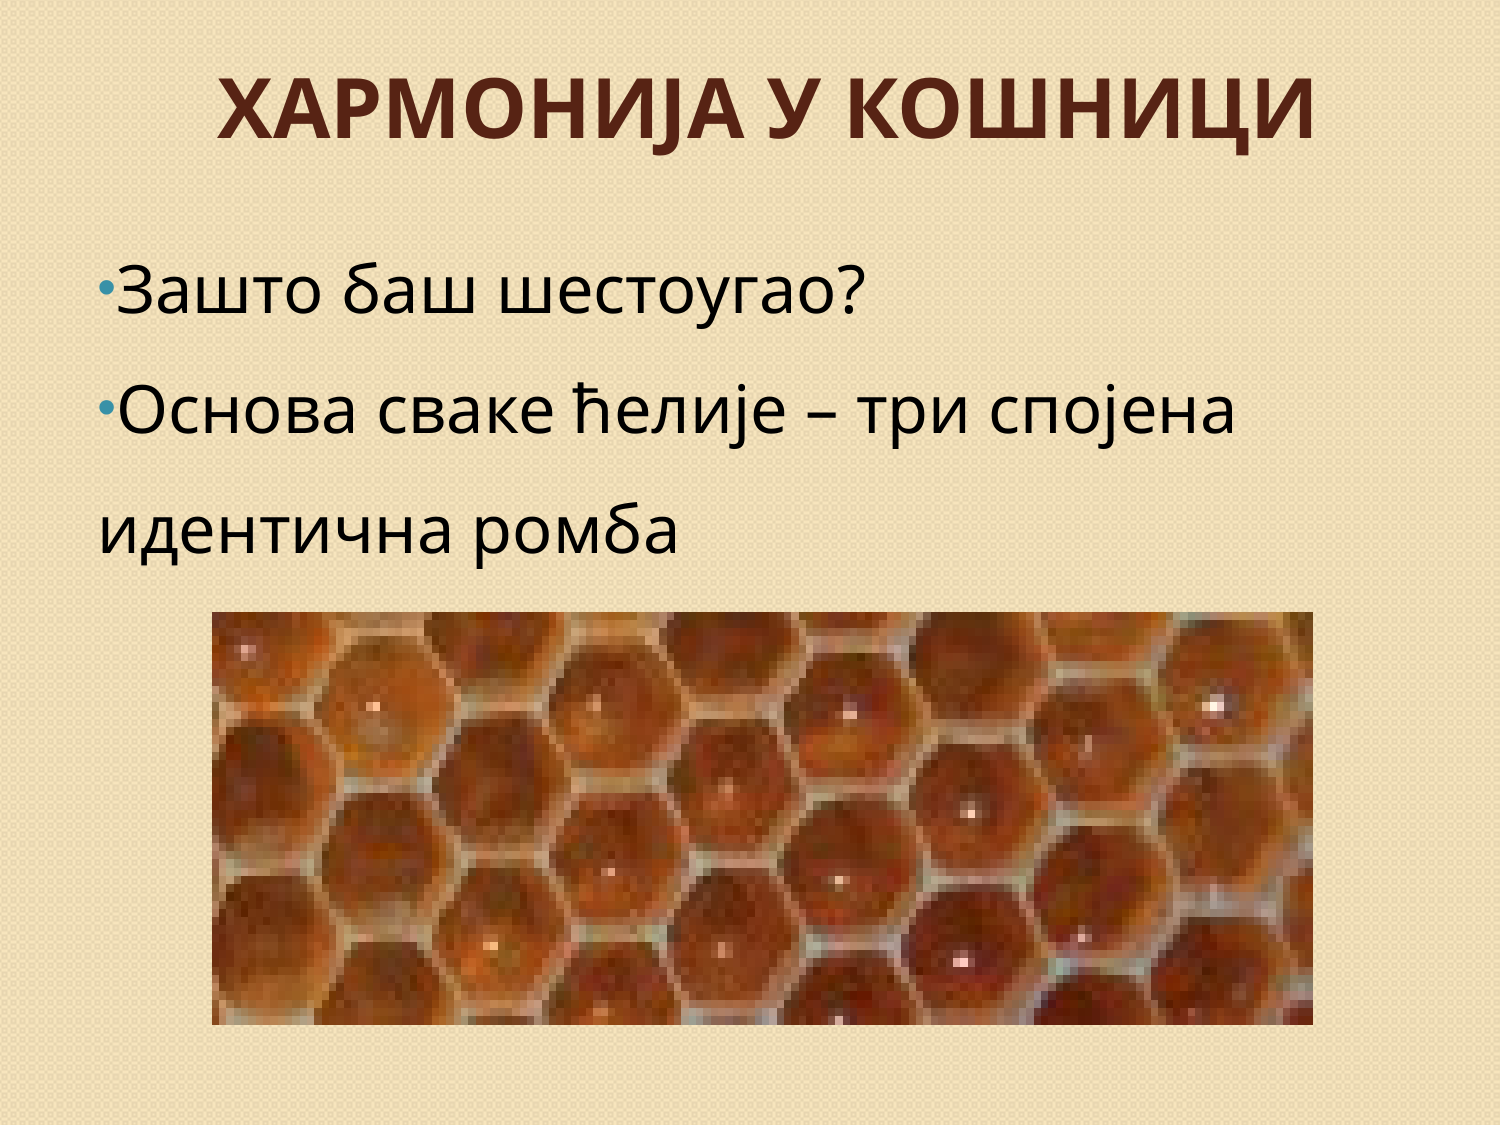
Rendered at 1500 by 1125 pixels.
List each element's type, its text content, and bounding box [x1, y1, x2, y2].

title ХАРМОНИЈА У КОШНИЦИ [75, 35, 1463, 163]
list Зашто баш шестоугао? Основа сваке ћелије – три спојена идентична ромба [75, 200, 1450, 525]
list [212, 612, 1313, 1026]
